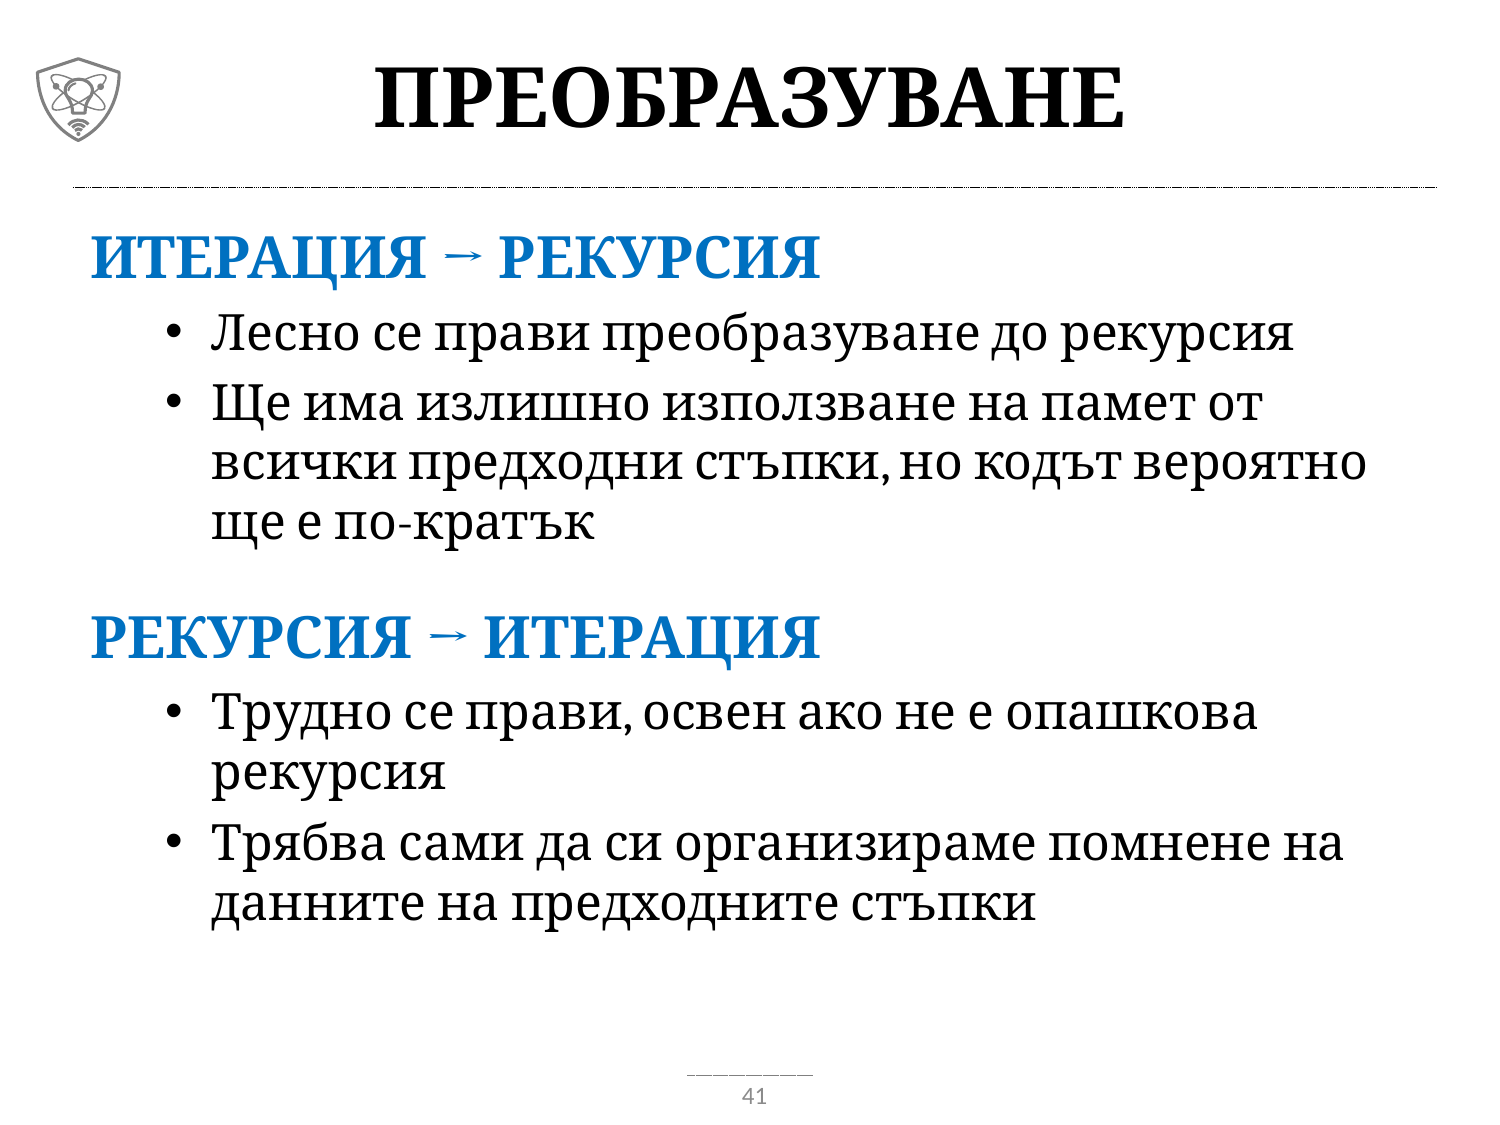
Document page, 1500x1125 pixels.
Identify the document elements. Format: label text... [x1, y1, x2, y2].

title Преобразуване [0, 0, 1500, 188]
list Итерация → рекурсия Лесно се прави преобразуване до рекурсия Ще има излишно използване на памет от всички предходни стъпки, но кодът вероятно ще е по-кратък Рекурсия → Итерация Трудно се прави, освен ако не е опашкова рекурсия Трябва сами да си организираме помнене на данните на предходните стъпки [75, 212, 1450, 1063]
slide_number 41 [579, 1065, 930, 1125]
